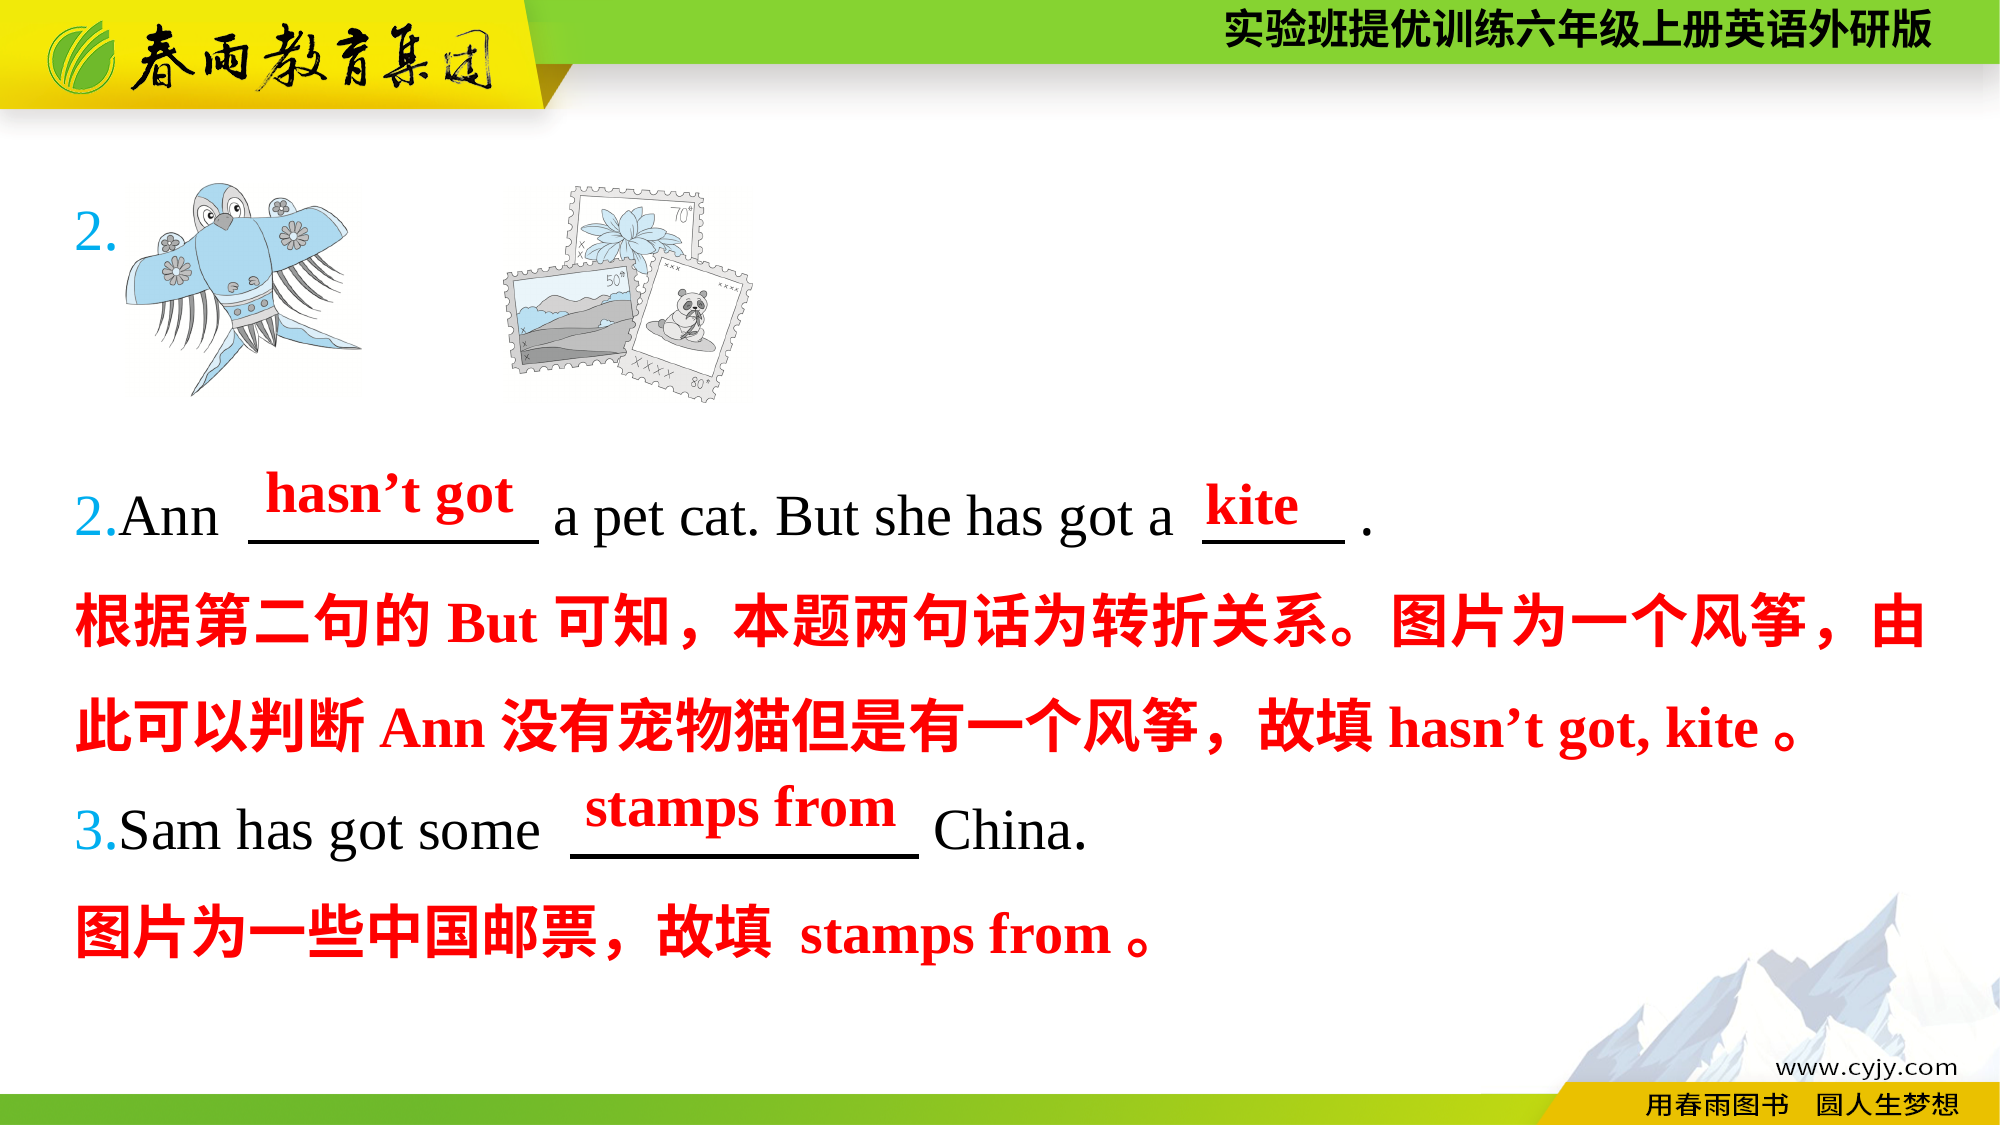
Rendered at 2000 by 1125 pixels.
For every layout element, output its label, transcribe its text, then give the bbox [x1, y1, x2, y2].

text_box kite [1190, 458, 1315, 544]
picture [0, 0, 2000, 1125]
text_box 根据第二句的But可知，本题两句话为转折关系。图片为一个风筝，由此可以判断Ann没有宠物猫但是有一个风筝，故填hasn’t got, kite。 [59, 541, 1944, 767]
text_box stamps from [570, 760, 912, 846]
list 2. 3. 2.Ann a pet cat. But she has got a . 3.Sam has got some China. [59, 149, 1944, 541]
text_box 图片为一些中国邮票，故填 stamps from。 [59, 853, 1944, 973]
text_box hasn’t got [250, 447, 530, 532]
list 2. 3. 2.Ann a pet cat. But she has got a . 3.Sam has got some China. [59, 767, 1944, 853]
